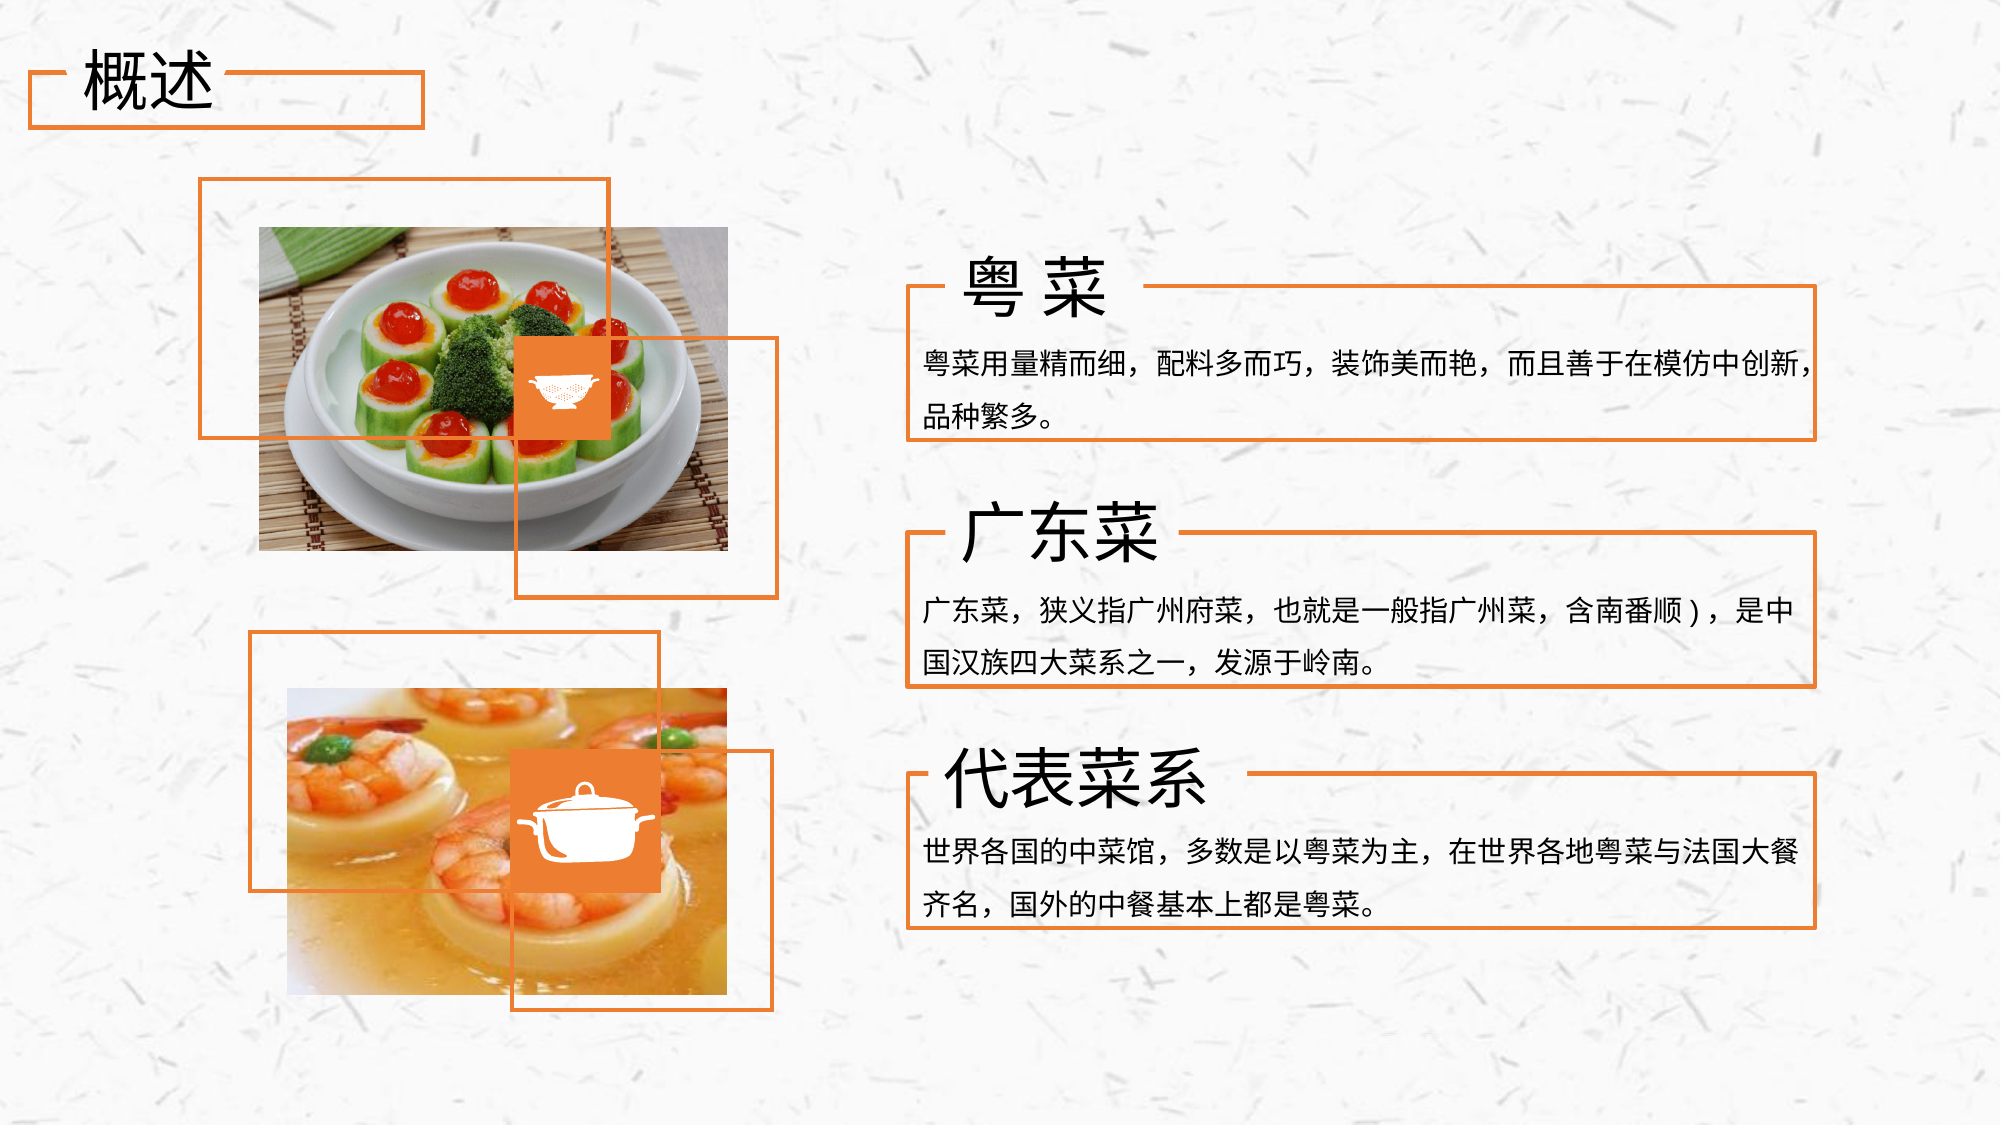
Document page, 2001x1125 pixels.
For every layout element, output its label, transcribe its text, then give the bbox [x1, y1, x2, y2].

text_box [859, 612, 907, 673]
text_box 粤 菜 [945, 238, 1144, 333]
text_box 代表菜系 [928, 729, 1248, 825]
text_box [1815, 612, 1864, 673]
text_box 广东菜 [945, 483, 1179, 578]
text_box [249, 631, 773, 1010]
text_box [538, 763, 628, 891]
text_box 粤菜用量精而细，配料多而巧，装饰美而艳，而且善于在模仿中创新，品种繁多。 [907, 285, 1815, 441]
text_box 广东菜，狭义指广州府菜，也就是一般指广州菜，含南番顺)，是中国汉族四大菜系之一，发源于岭南。 [907, 532, 1815, 687]
text_box 世界各国的中菜馆，多数是以粤菜为主，在世界各地粤菜与法国大餐齐名，国外的中餐基本上都是粤菜。 [907, 773, 1815, 929]
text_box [199, 178, 777, 598]
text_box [30, 0, 424, 128]
picture [0, 0, 2001, 1125]
